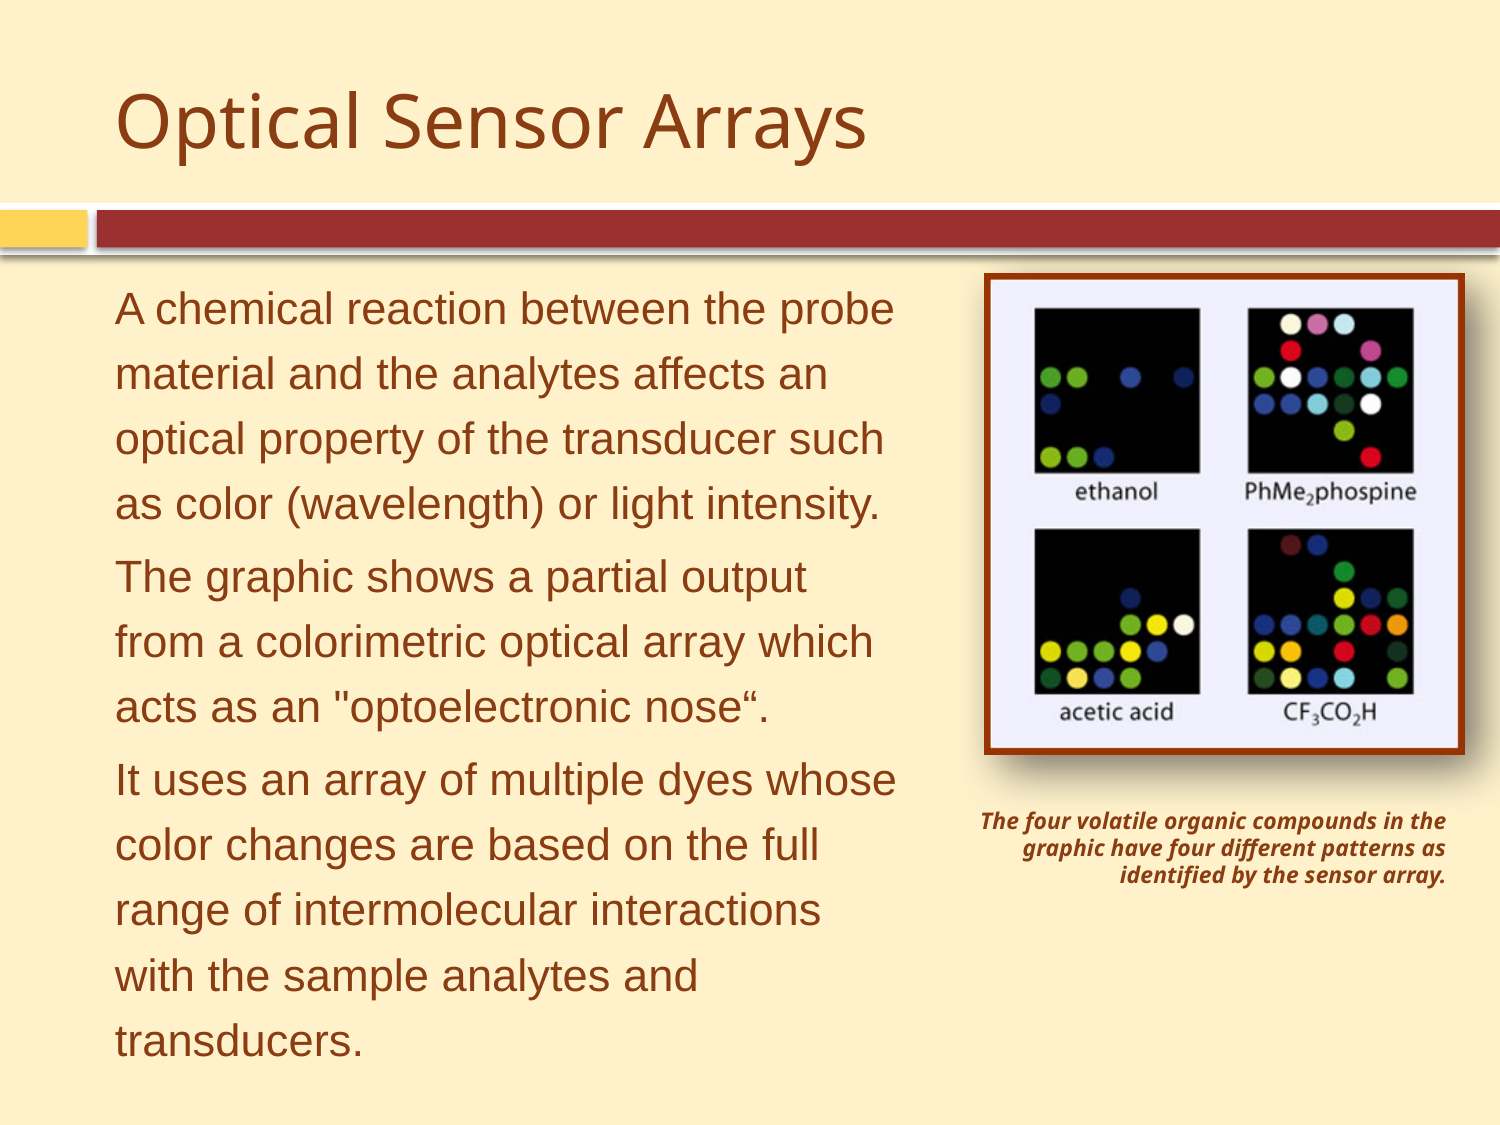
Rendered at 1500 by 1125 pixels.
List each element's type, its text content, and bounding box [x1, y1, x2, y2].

title Optical Sensor Arrays [99, 37, 1438, 200]
text_box The four volatile organic compounds in the graphic have four different patterns as identified by the sensor array. [962, 798, 1462, 896]
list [984, 273, 1465, 755]
list A chemical reaction between the probe material and the analytes affects an optical property of the transducer such as color (wavelength) or light intensity. The graphic shows a partial output from a colorimetric optical array which acts as an "optoelectronic nose“. It uses an array of multiple dyes whose color changes are based on the full range of intermolecular interactions with the sample analytes and transducers. [99, 260, 918, 1125]
